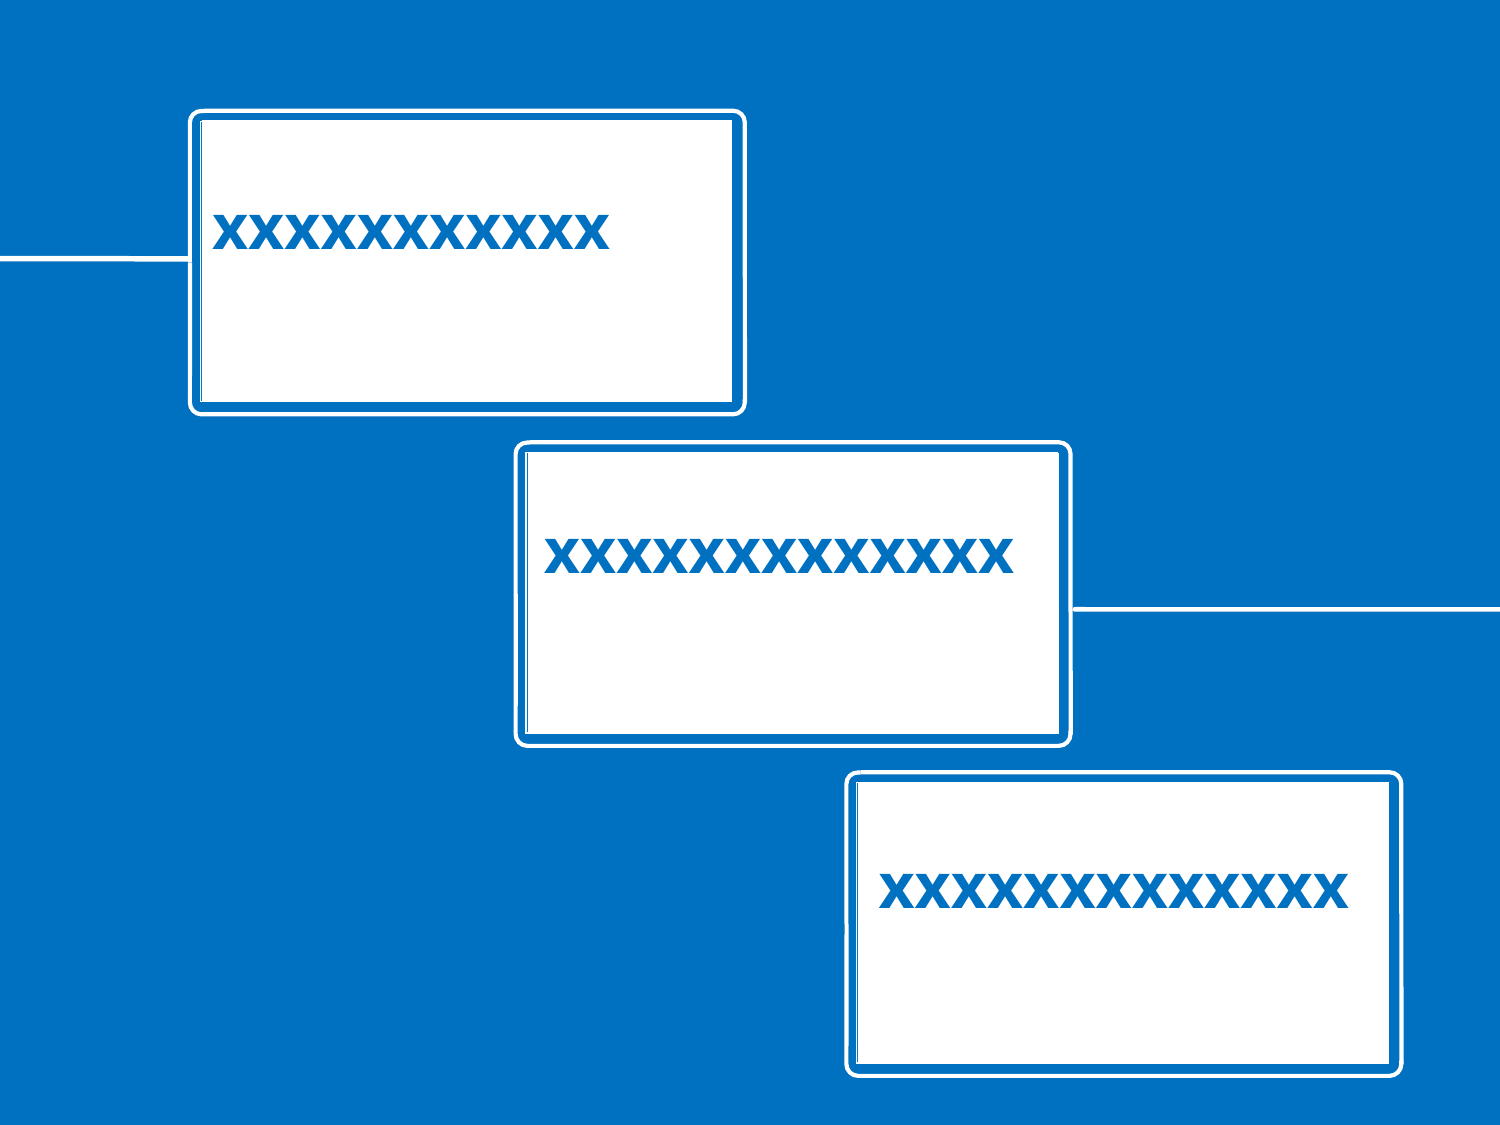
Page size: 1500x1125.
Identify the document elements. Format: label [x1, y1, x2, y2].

text_box [846, 771, 1402, 1077]
text_box [189, 110, 746, 415]
text_box [515, 441, 1071, 747]
